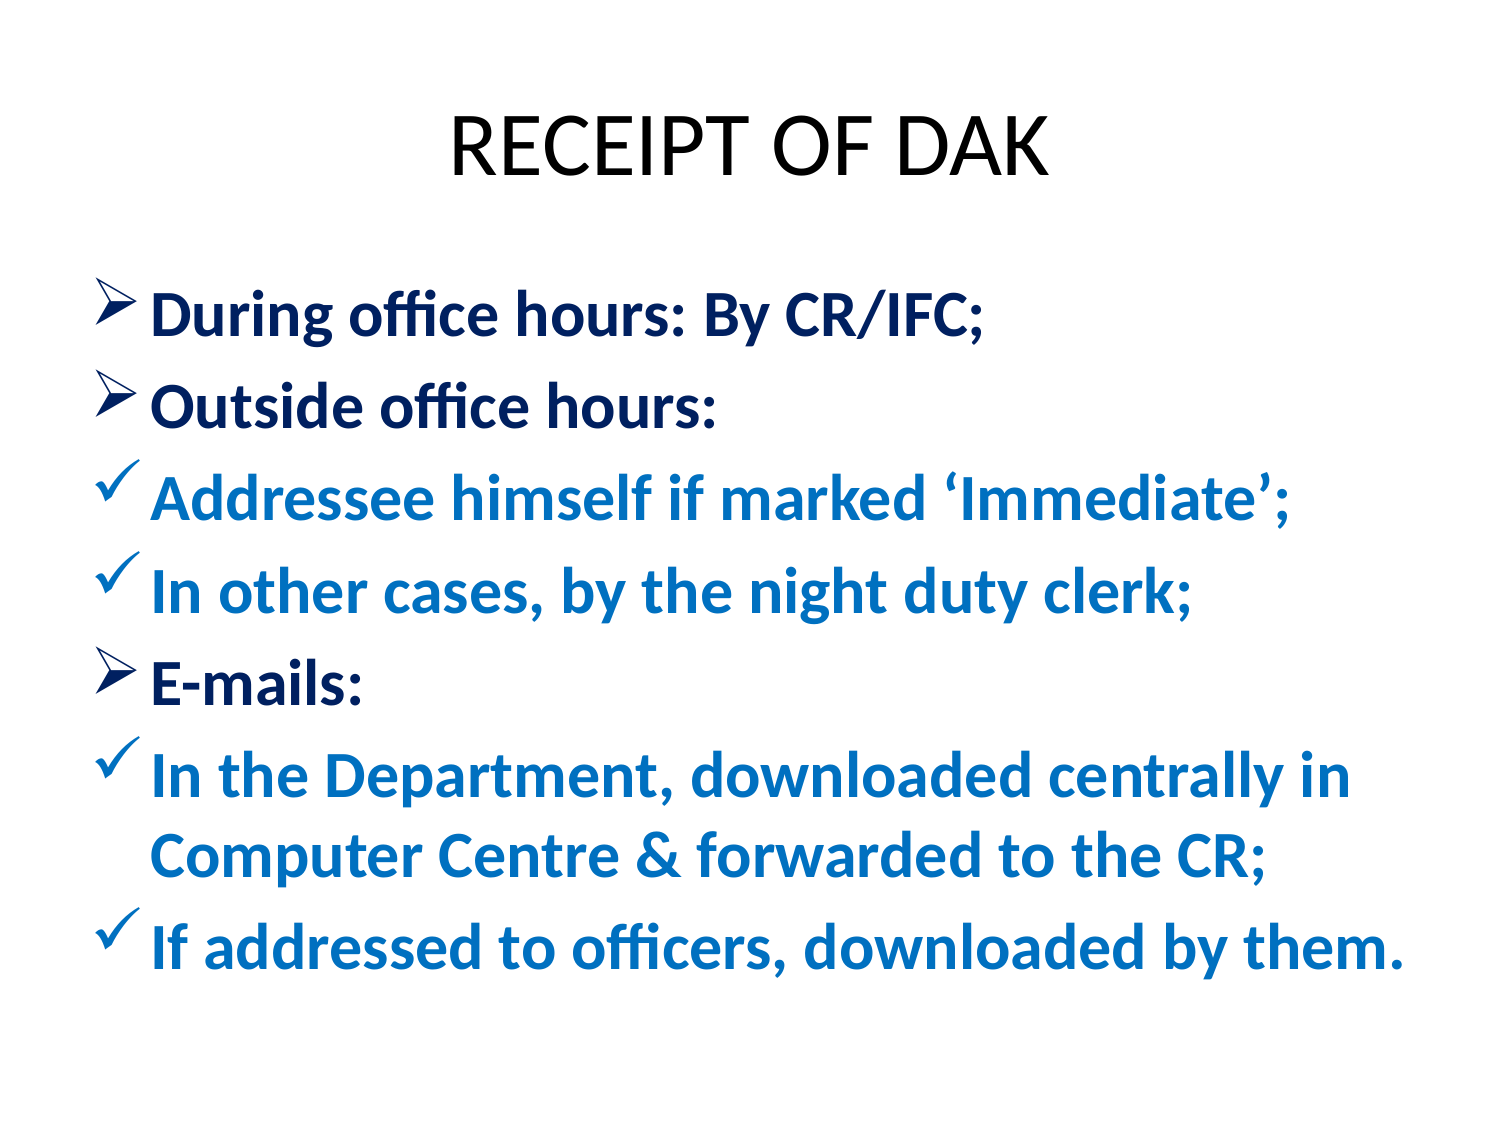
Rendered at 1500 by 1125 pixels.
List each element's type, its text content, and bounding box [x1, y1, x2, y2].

title RECEIPT OF DAK [75, 45, 1425, 233]
list During office hours: By CR/IFC; Outside office hours: Addressee himself if marked ‘Immediate’; In other cases, by the night duty clerk; E-mails: In the Department, downloaded centrally in Computer Centre & forwarded to the CR; If addressed to officers, downloaded by them. [75, 262, 1425, 1005]
